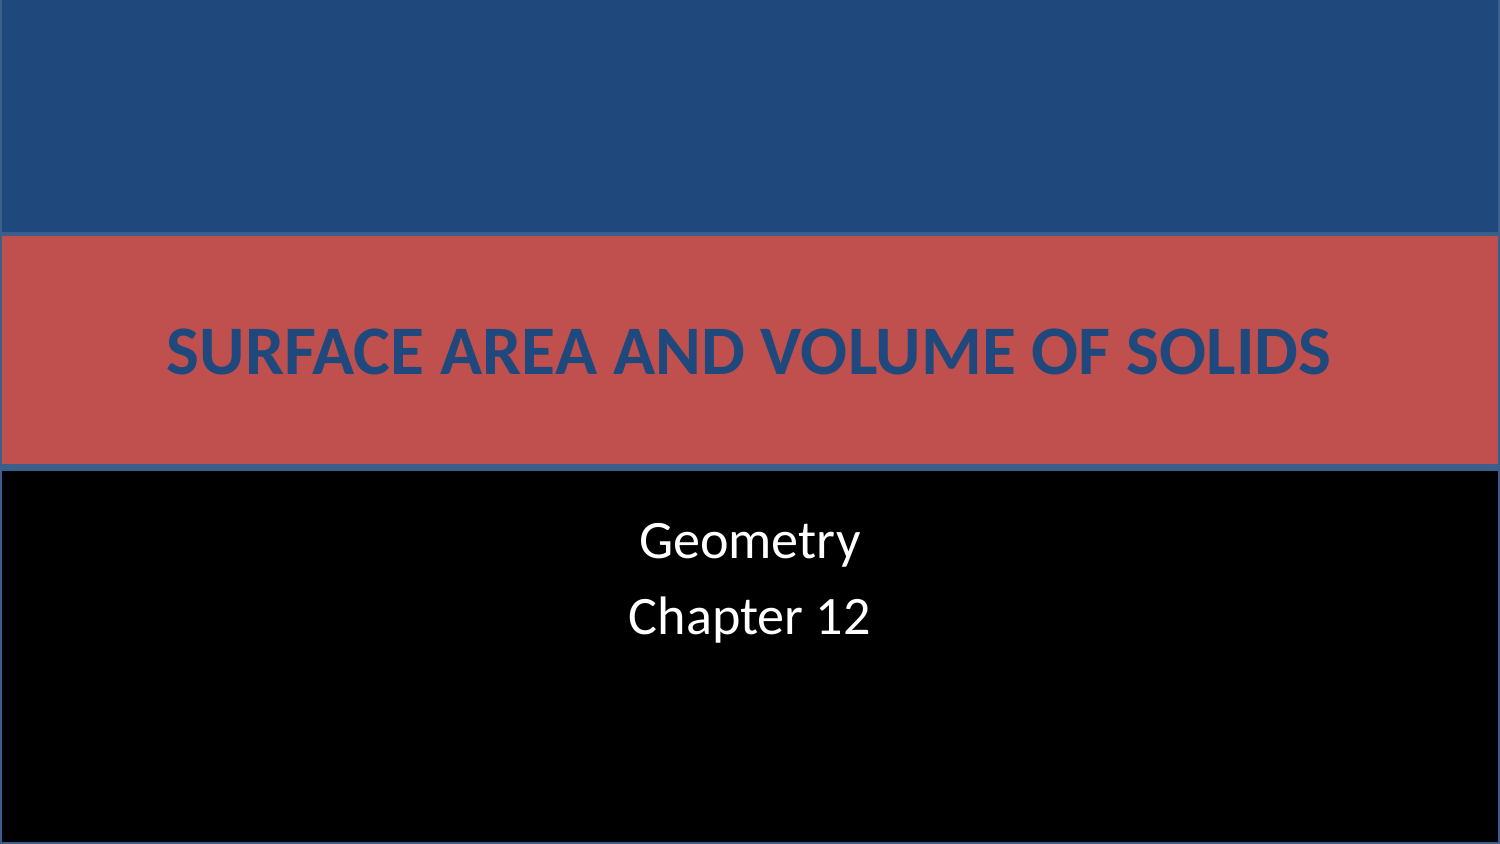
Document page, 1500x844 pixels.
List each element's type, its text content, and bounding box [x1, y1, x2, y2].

subtitle Geometry Chapter 12 [225, 496, 1275, 713]
title Surface Area and Volume of Solids [112, 262, 1388, 432]
